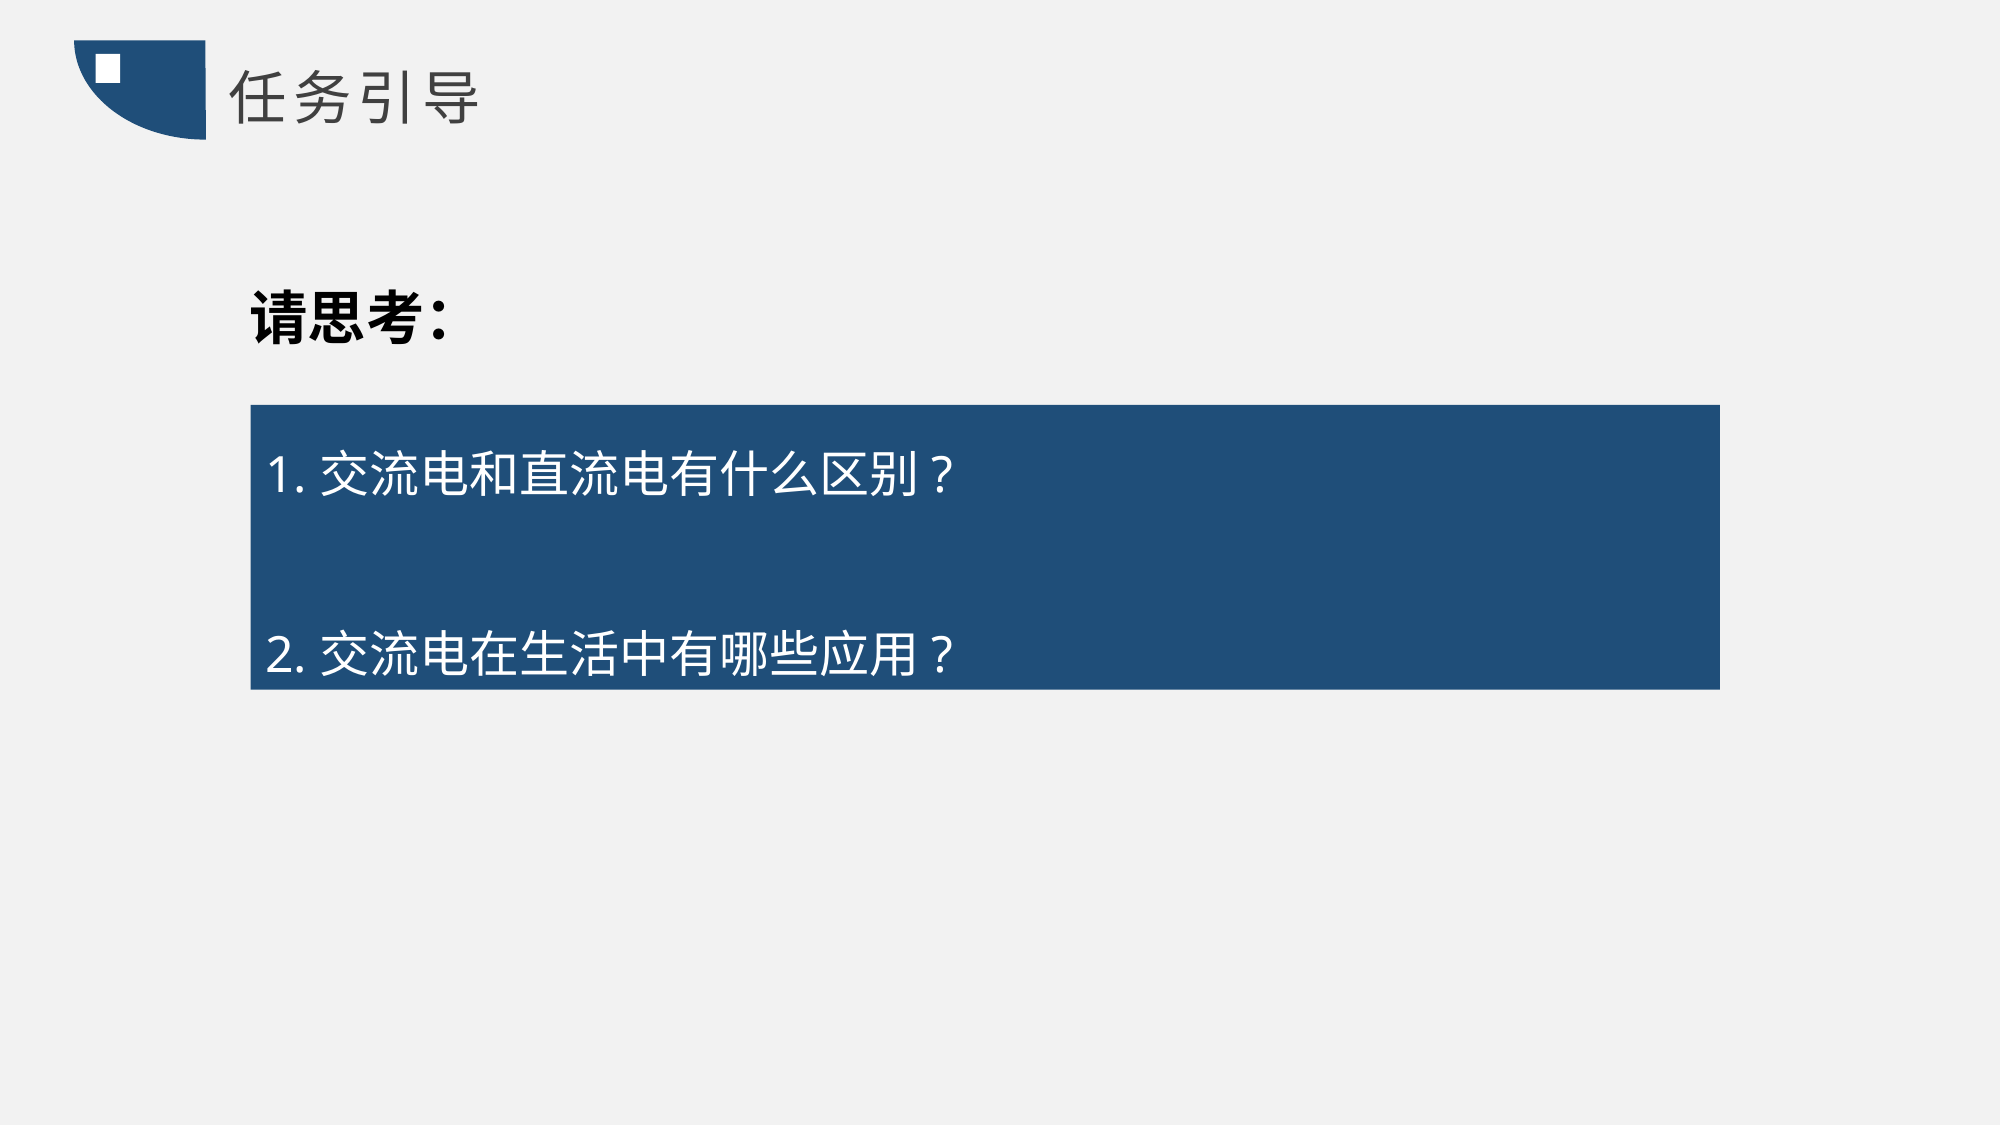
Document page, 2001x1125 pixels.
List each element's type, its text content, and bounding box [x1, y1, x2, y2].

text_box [74, 0, 815, 140]
text_box 1.交流电和直流电有什么区别? 2.交流电在生活中有哪些应用? [250, 404, 1720, 690]
text_box 请思考： [235, 239, 1705, 359]
